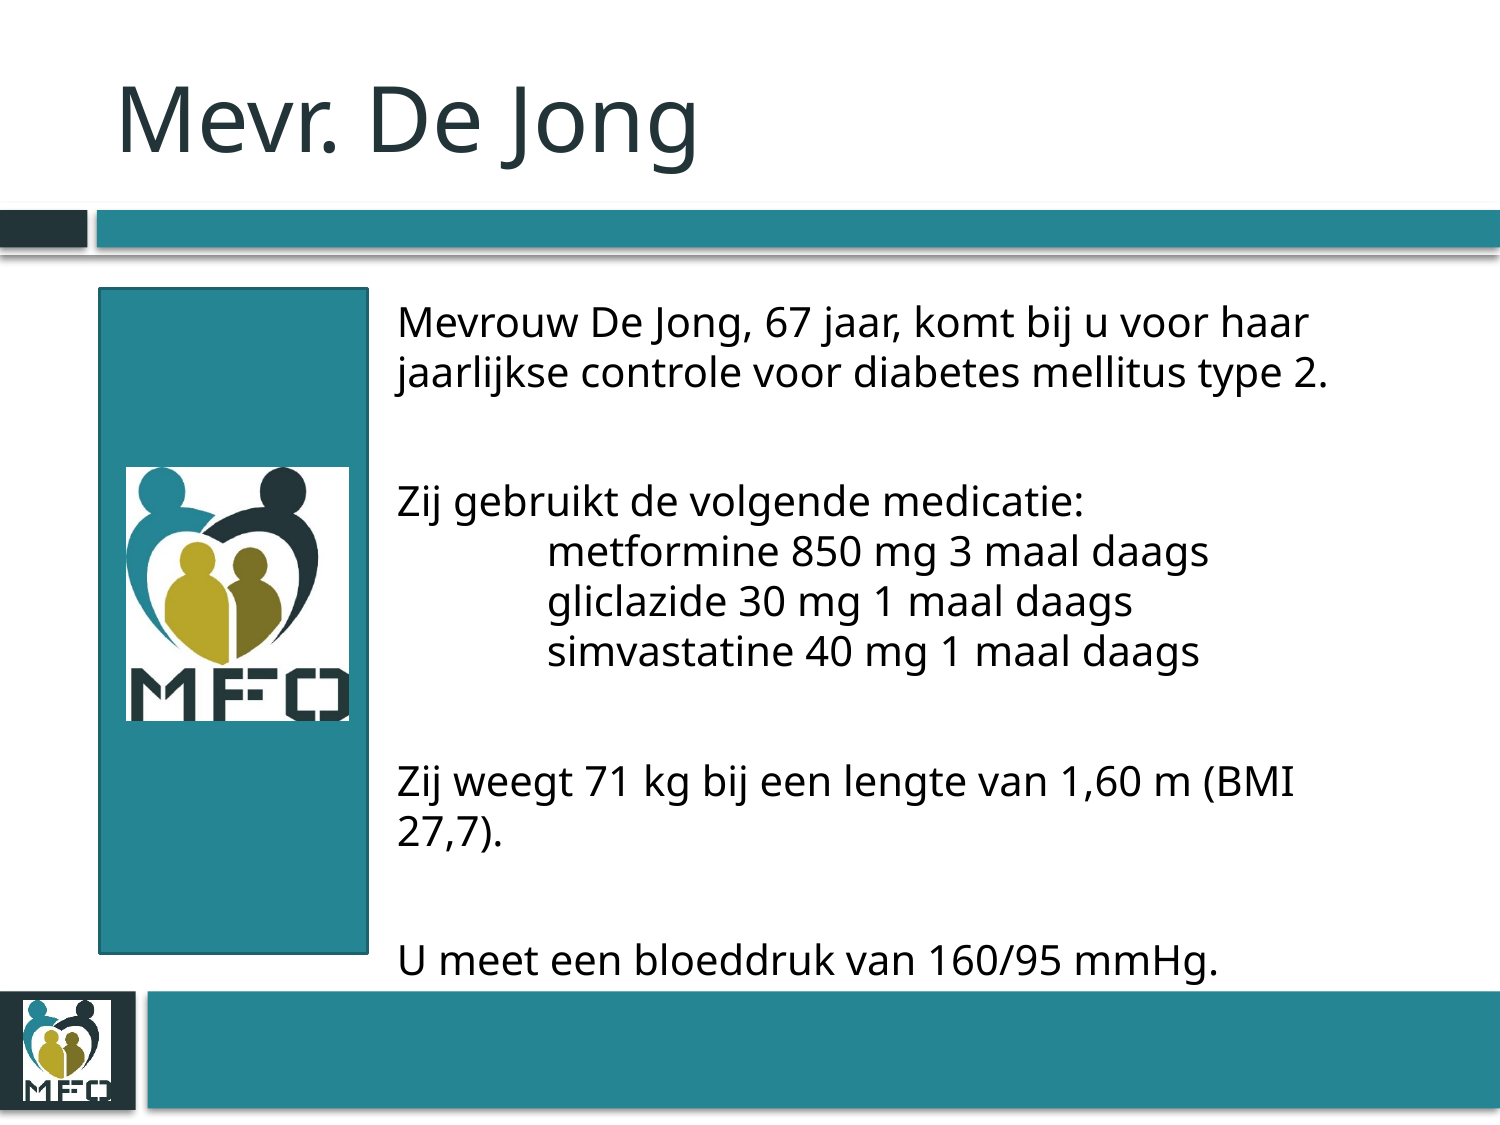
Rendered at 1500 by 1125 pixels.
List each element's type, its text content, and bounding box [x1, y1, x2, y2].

title Mevr. De Jong [99, 44, 1425, 188]
picture [126, 467, 349, 721]
picture [23, 1000, 111, 1101]
list Mevrouw De Jong, 67 jaar, komt bij u voor haar jaarlijkse controle voor diabetes mellitus type 2. Zij gebruikt de volgende medicatie: metformine 850 mg 3 maal daags gliclazide 30 mg 1 maal daags simvastatine 40 mg 1 maal daags Zij weegt 71 kg bij een lengte van 1,60 m (BMI 27,7). U meet een bloeddruk van 160/95 mmHg. [382, 288, 1425, 953]
